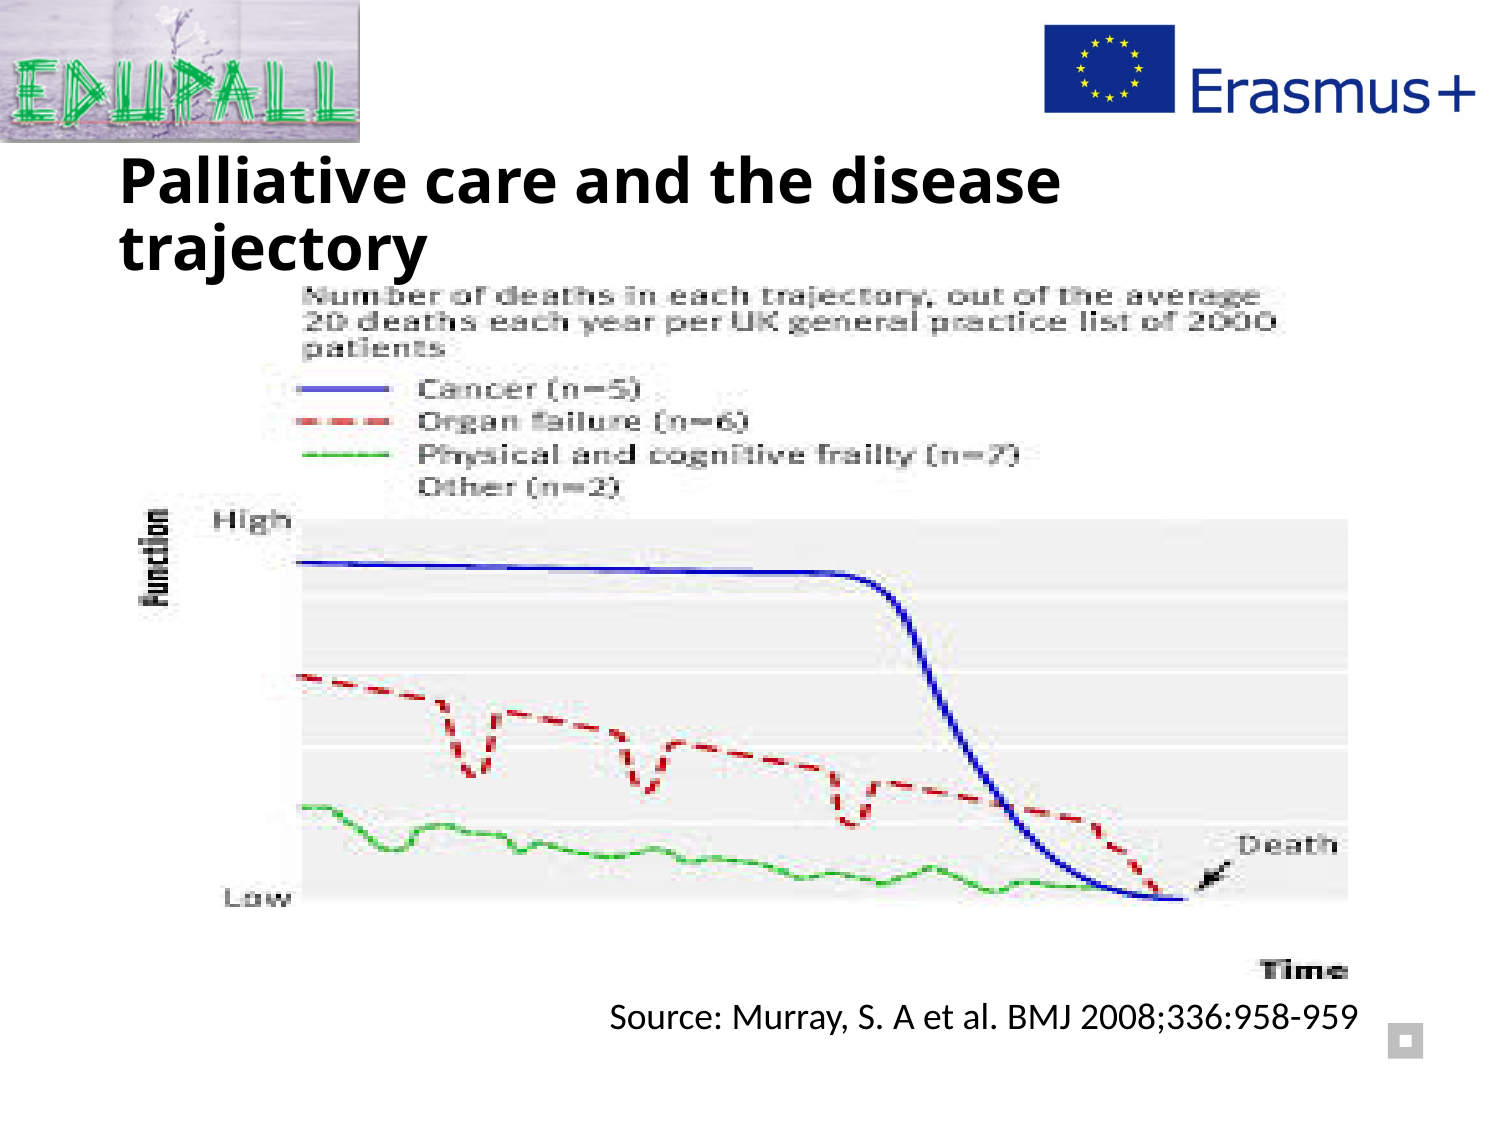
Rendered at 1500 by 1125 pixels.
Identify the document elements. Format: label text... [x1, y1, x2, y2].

picture [138, 286, 1348, 979]
picture [1019, 0, 1500, 138]
text_box Source: Murray, S. A et al. BMJ 2008;336:958-959 [594, 984, 1375, 1045]
picture [0, 0, 360, 143]
title Palliative care and the disease trajectory [103, 146, 1397, 287]
